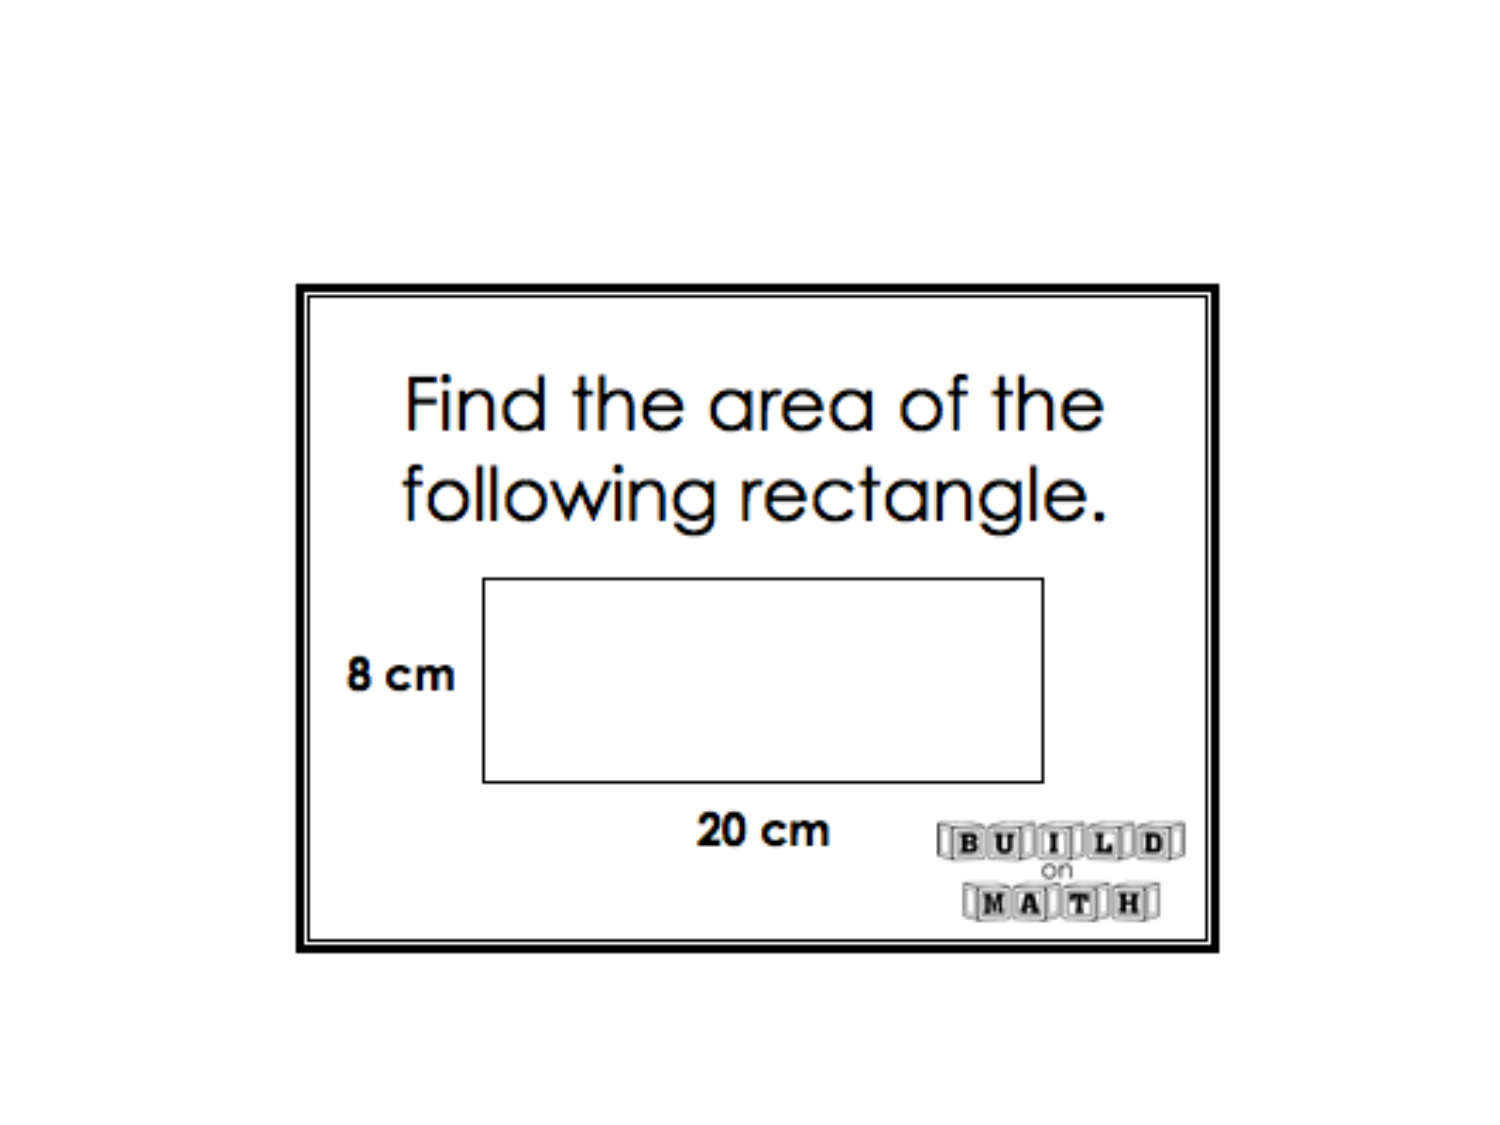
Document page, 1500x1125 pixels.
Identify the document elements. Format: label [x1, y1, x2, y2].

list [74, 262, 1426, 1006]
